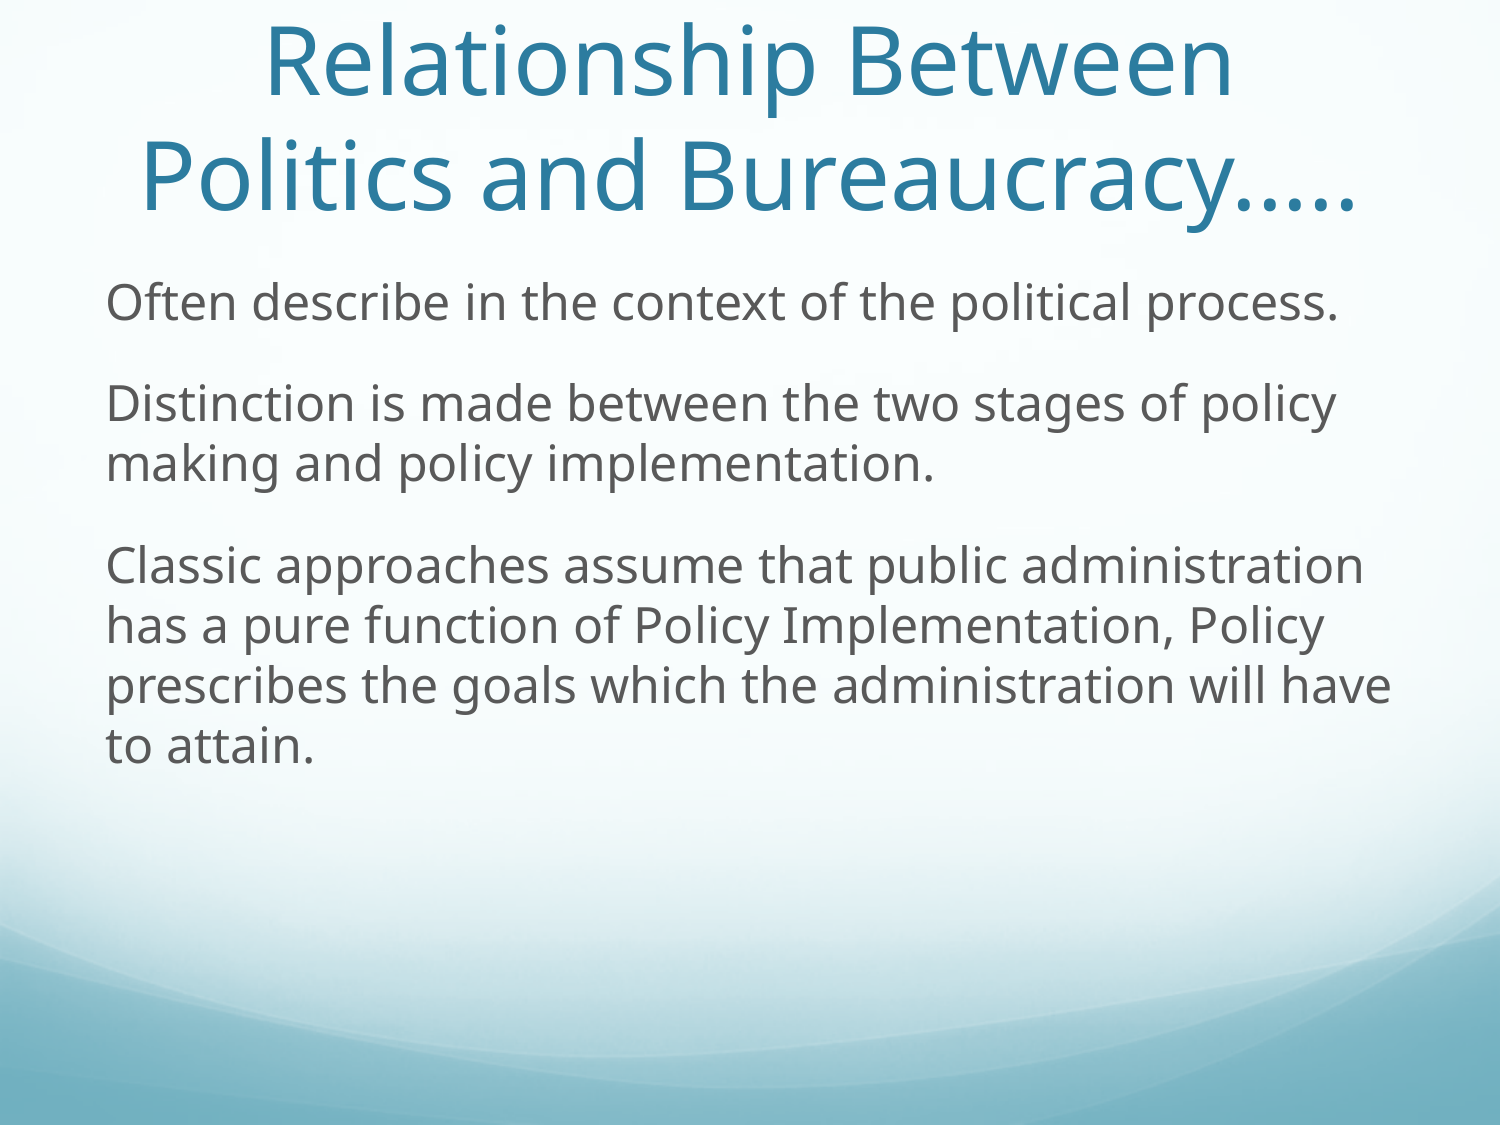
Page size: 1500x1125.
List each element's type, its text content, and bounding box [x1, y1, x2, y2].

title Relationship Between Politics and Bureaucracy..... [90, 17, 1410, 237]
list Often describe in the context of the political process. Distinction is made between the two stages of policy making and policy implementation. Classic approaches assume that public administration has a pure function of Policy Implementation, Policy prescribes the goals which the administration will have to attain. [90, 262, 1410, 975]
